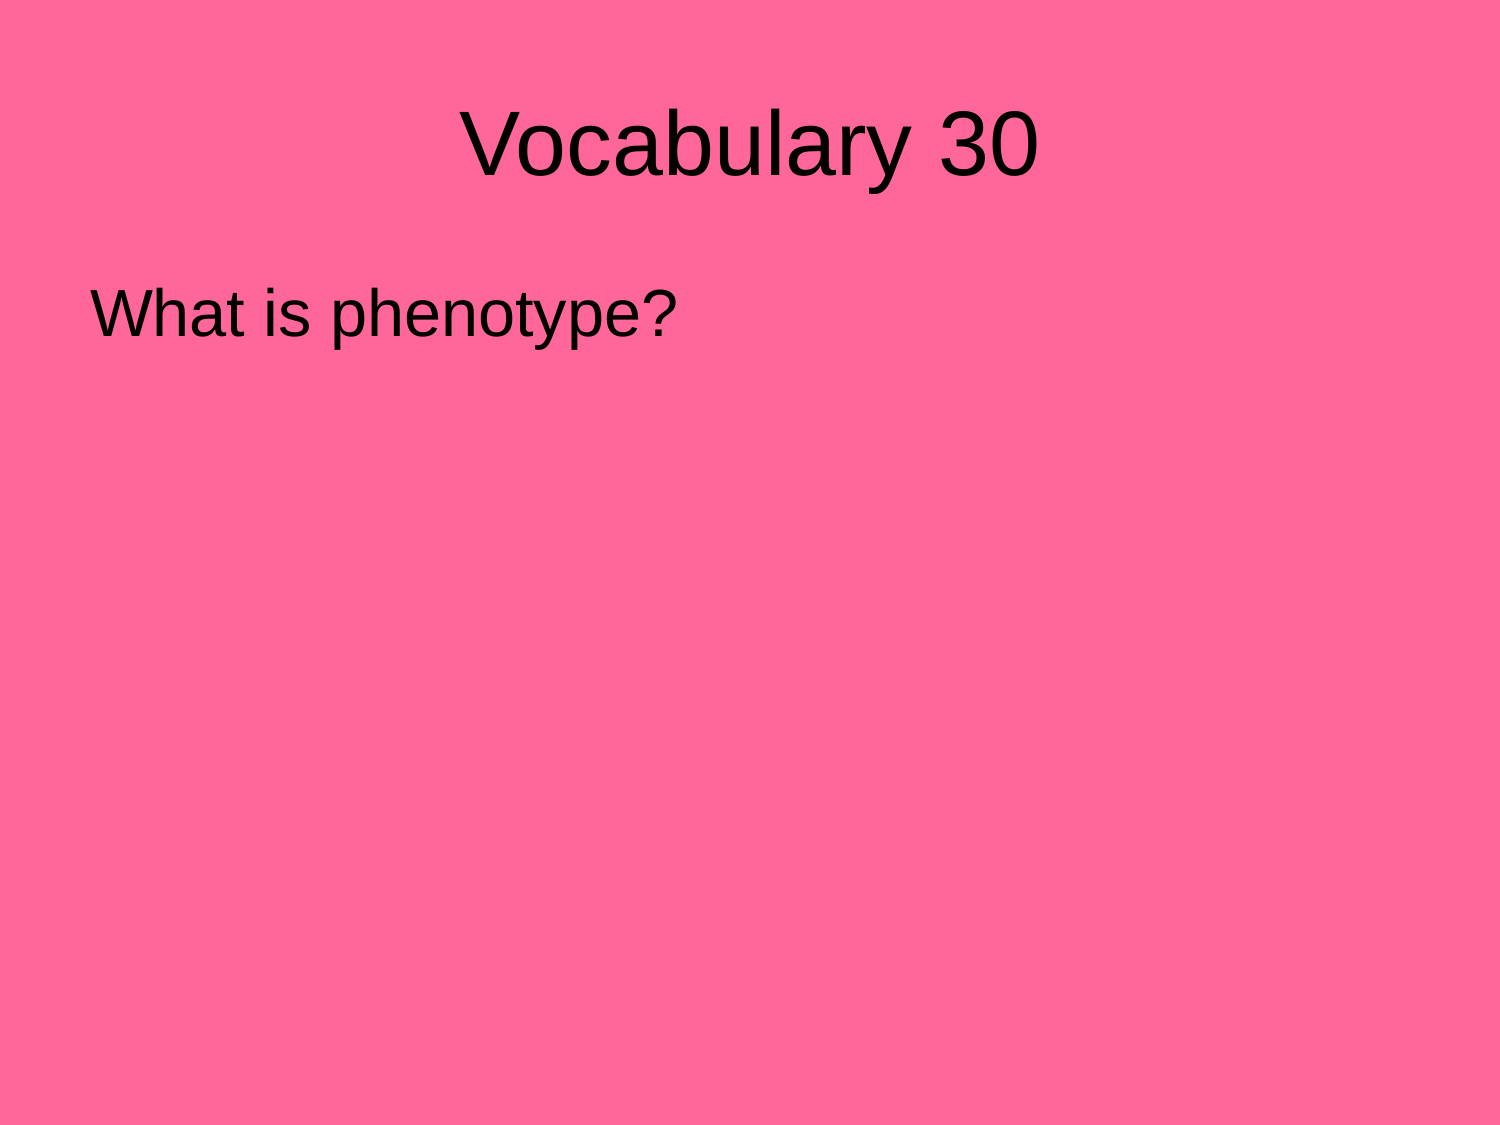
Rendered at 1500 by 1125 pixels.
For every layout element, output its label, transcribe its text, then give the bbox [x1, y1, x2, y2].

list What is phenotype? [74, 262, 1426, 1006]
title Vocabulary 30 [74, 44, 1426, 233]
